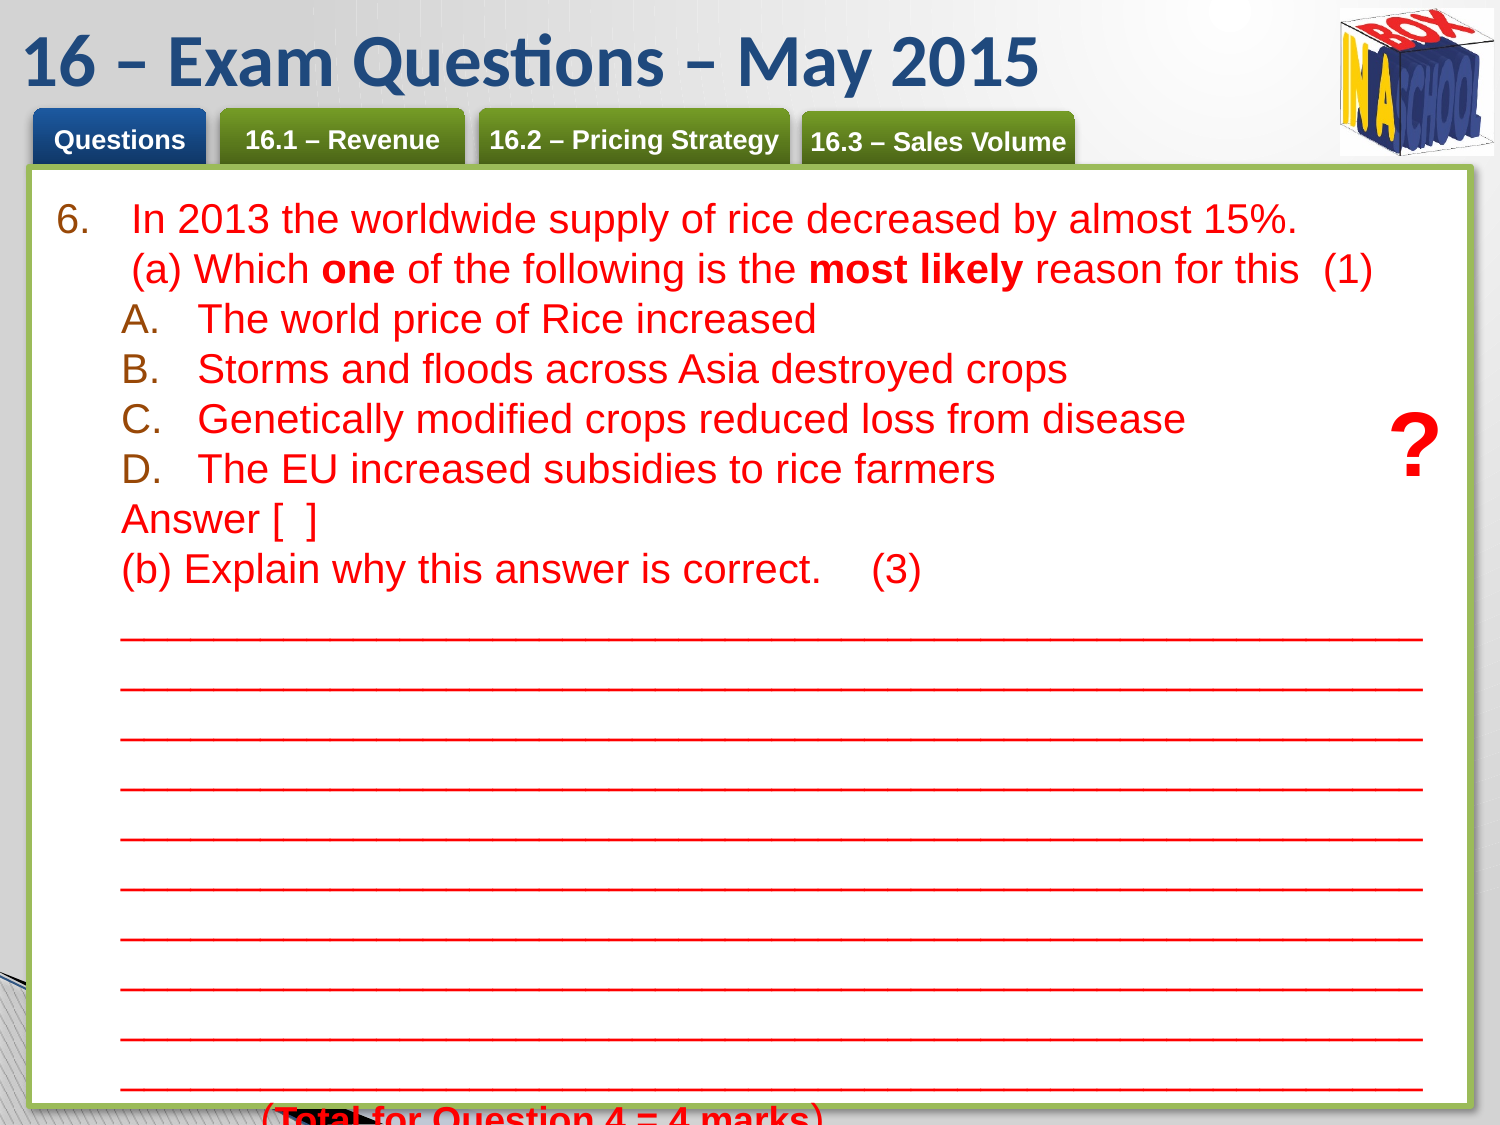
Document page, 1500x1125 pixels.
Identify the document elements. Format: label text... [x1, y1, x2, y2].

text_box ? [1372, 377, 1459, 502]
text_box In 2013 the worldwide supply of rice decreased by almost 15%. (a) Which one of the following is the most likely reason for this (1) The world price of Rice increased Storms and floods across Asia destroyed crops Genetically modified crops reduced loss from disease The EU increased subsidies to rice farmers Answer [ ] (b) Explain why this answer is correct. (3) ______________________________________________________________________________________________________________________________________________________________________________________________________________________________________________________________________________________________________________________________________________________________________________________________________________________________________________________________________________________________________________________________________________________________________________________(Total for Question 4 = 4 marks) [41, 184, 1459, 1125]
title 16 – Exam Questions – May 2015 [5, 11, 1270, 102]
picture [1340, 8, 1495, 156]
